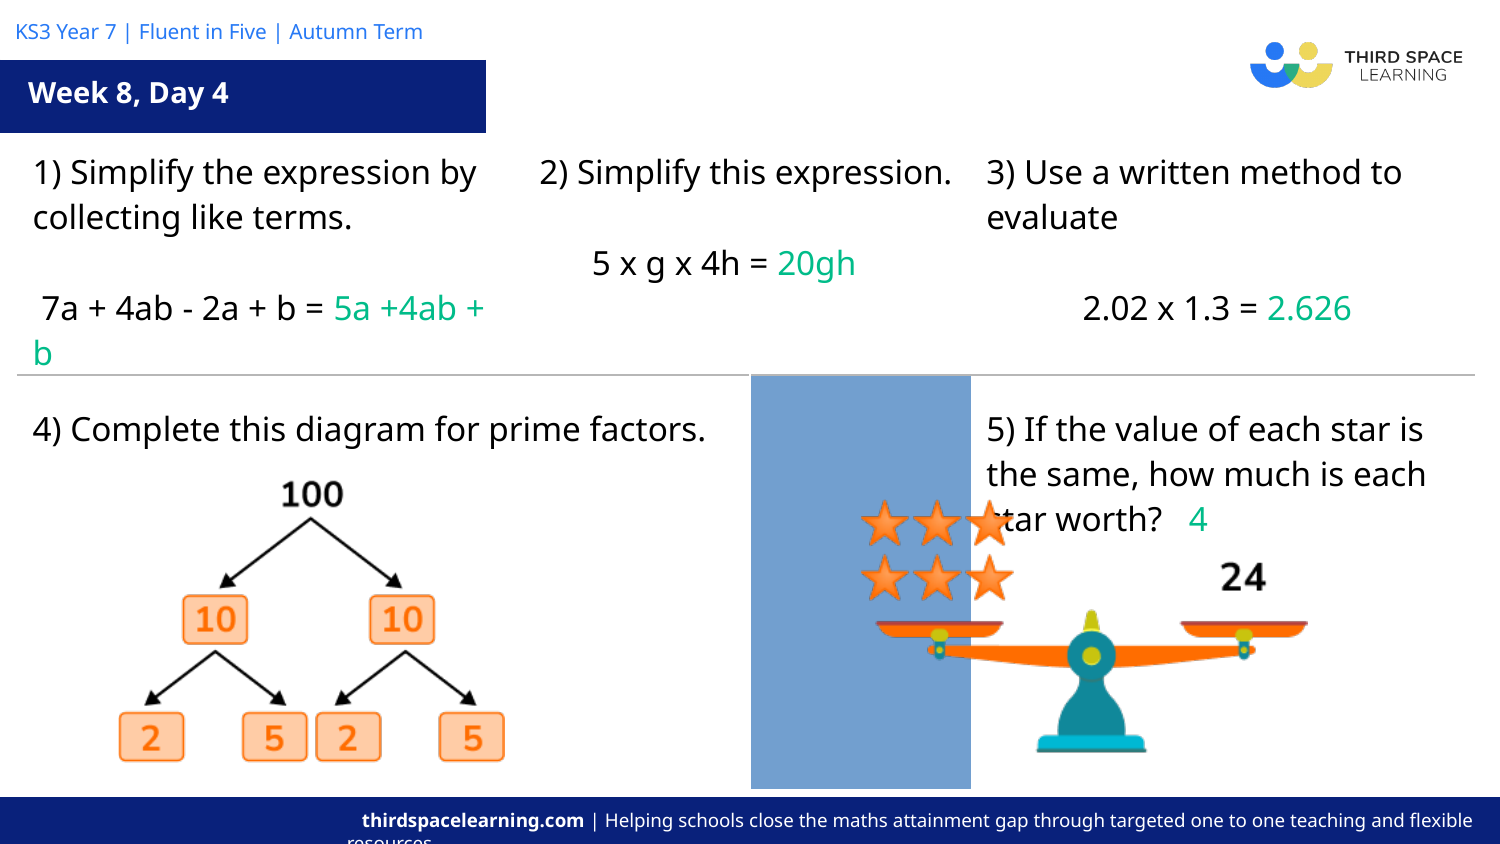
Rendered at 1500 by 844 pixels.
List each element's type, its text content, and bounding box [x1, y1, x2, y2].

table_header 3) Use a written method to evaluate 2.02 x 1.3 = 2.626 [972, 142, 1474, 374]
table_header 2) Simplify this expression. 5 x g x 4h = 20gh [525, 142, 971, 374]
table_cell 5) If the value of each star is the same, how much is each star worth? 4 [972, 376, 1474, 788]
text_box Week 8, Day 4 [13, 59, 383, 125]
picture [1250, 33, 1465, 99]
table_header 1) Simplify the expression by collecting like terms. 7a + 4ab - 2a + b = 5a +4ab + b [19, 142, 523, 374]
picture [861, 499, 1308, 754]
picture [118, 472, 506, 765]
table_cell 4) Complete this diagram for prime factors. [19, 376, 749, 788]
